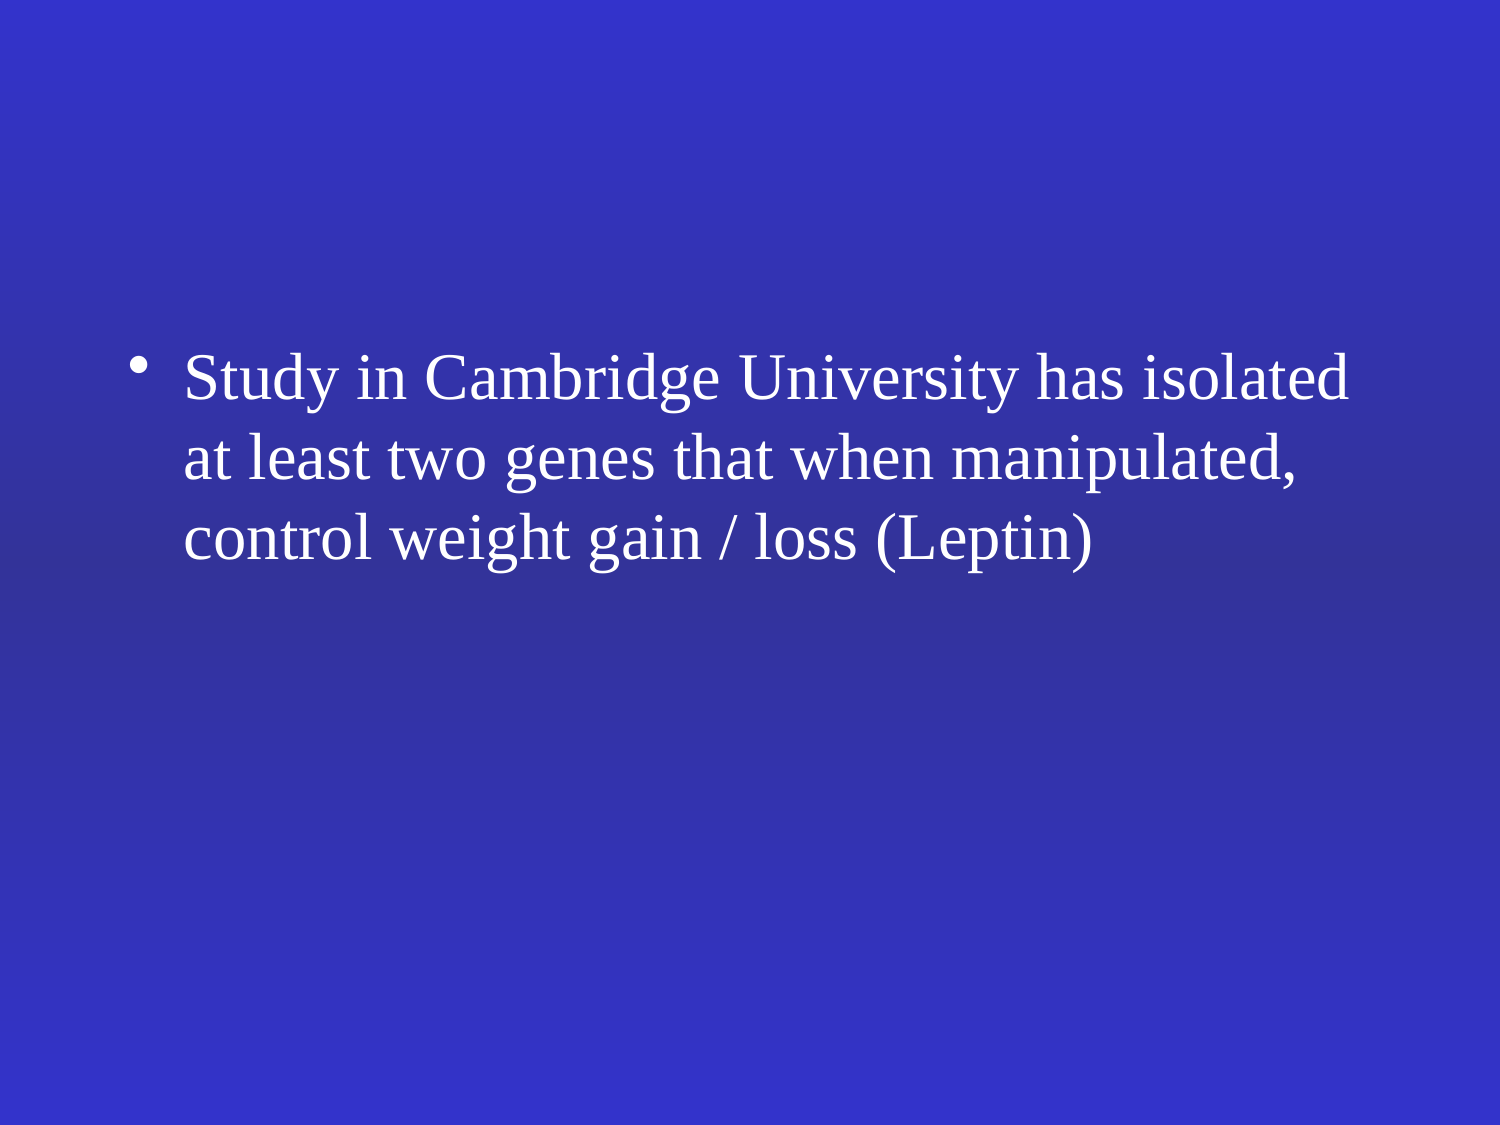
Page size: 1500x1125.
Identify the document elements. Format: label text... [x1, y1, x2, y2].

list Study in Cambridge University has isolated at least two genes that when manipulated, control weight gain / loss (Leptin) [112, 324, 1388, 1001]
